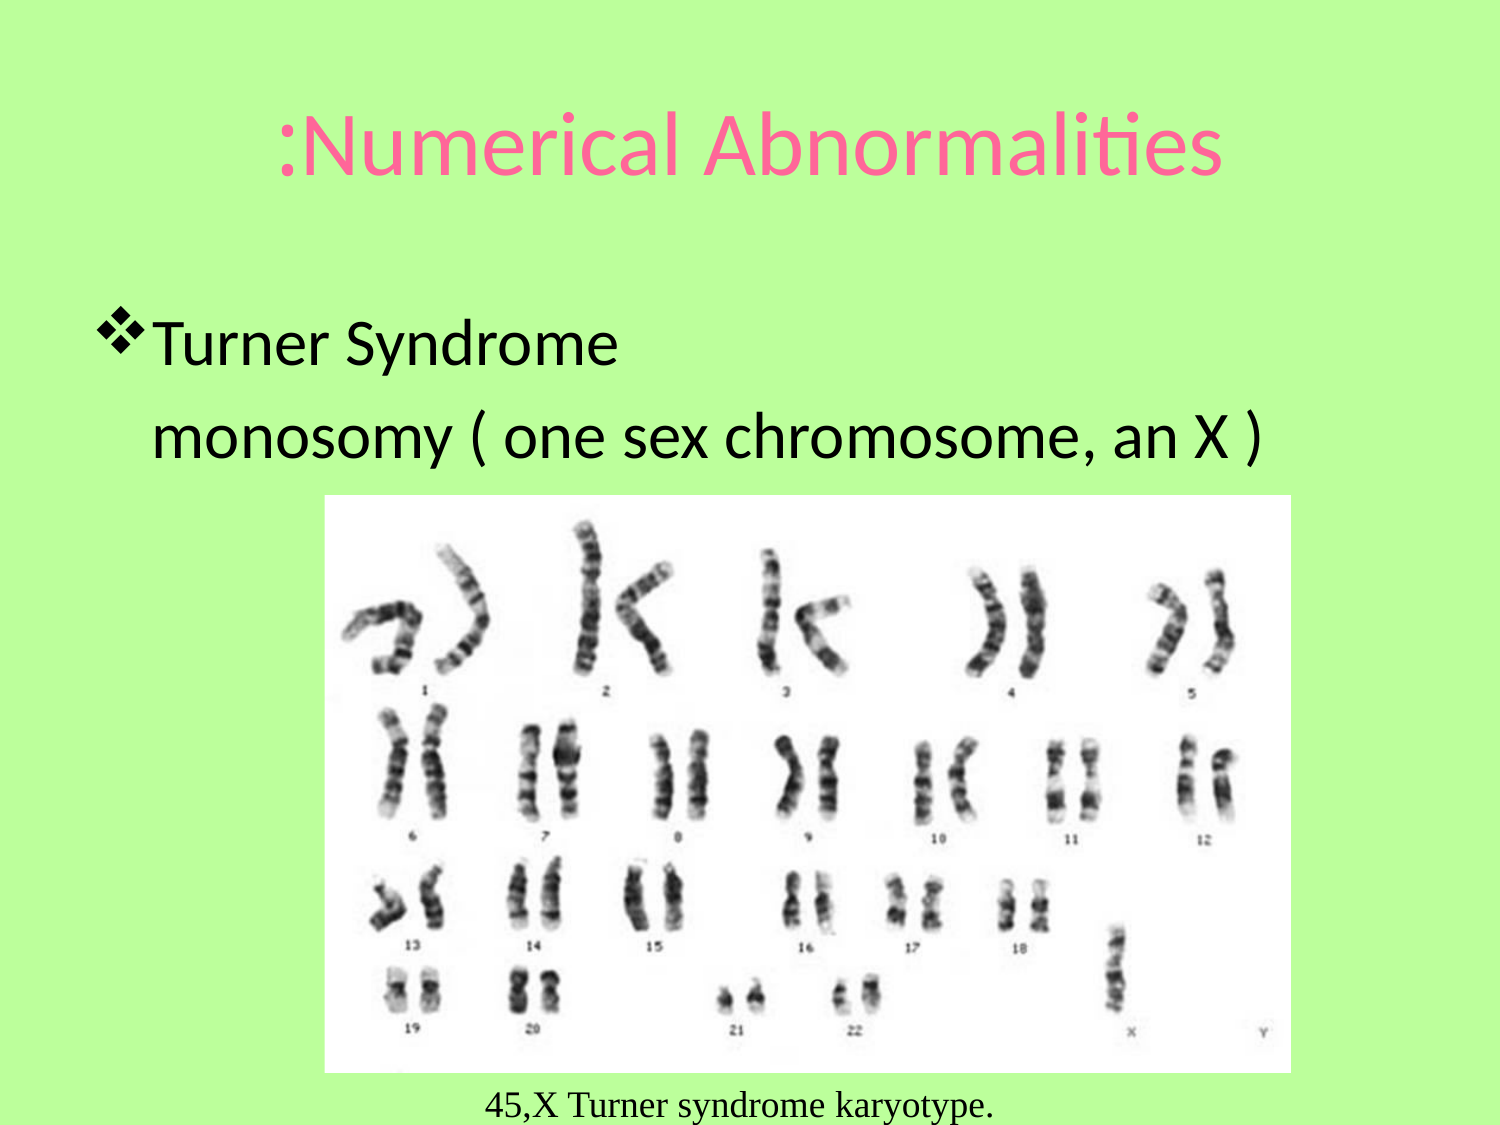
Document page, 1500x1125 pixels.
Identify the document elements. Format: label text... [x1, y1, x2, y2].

picture [324, 494, 1292, 1073]
title Numerical Abnormalities: [75, 45, 1425, 233]
text_box 45,X Turner syndrome karyotype. [470, 1082, 1258, 1125]
list Turner Syndrome monosomy ( one sex chromosome, an X ) [76, 290, 1427, 1034]
